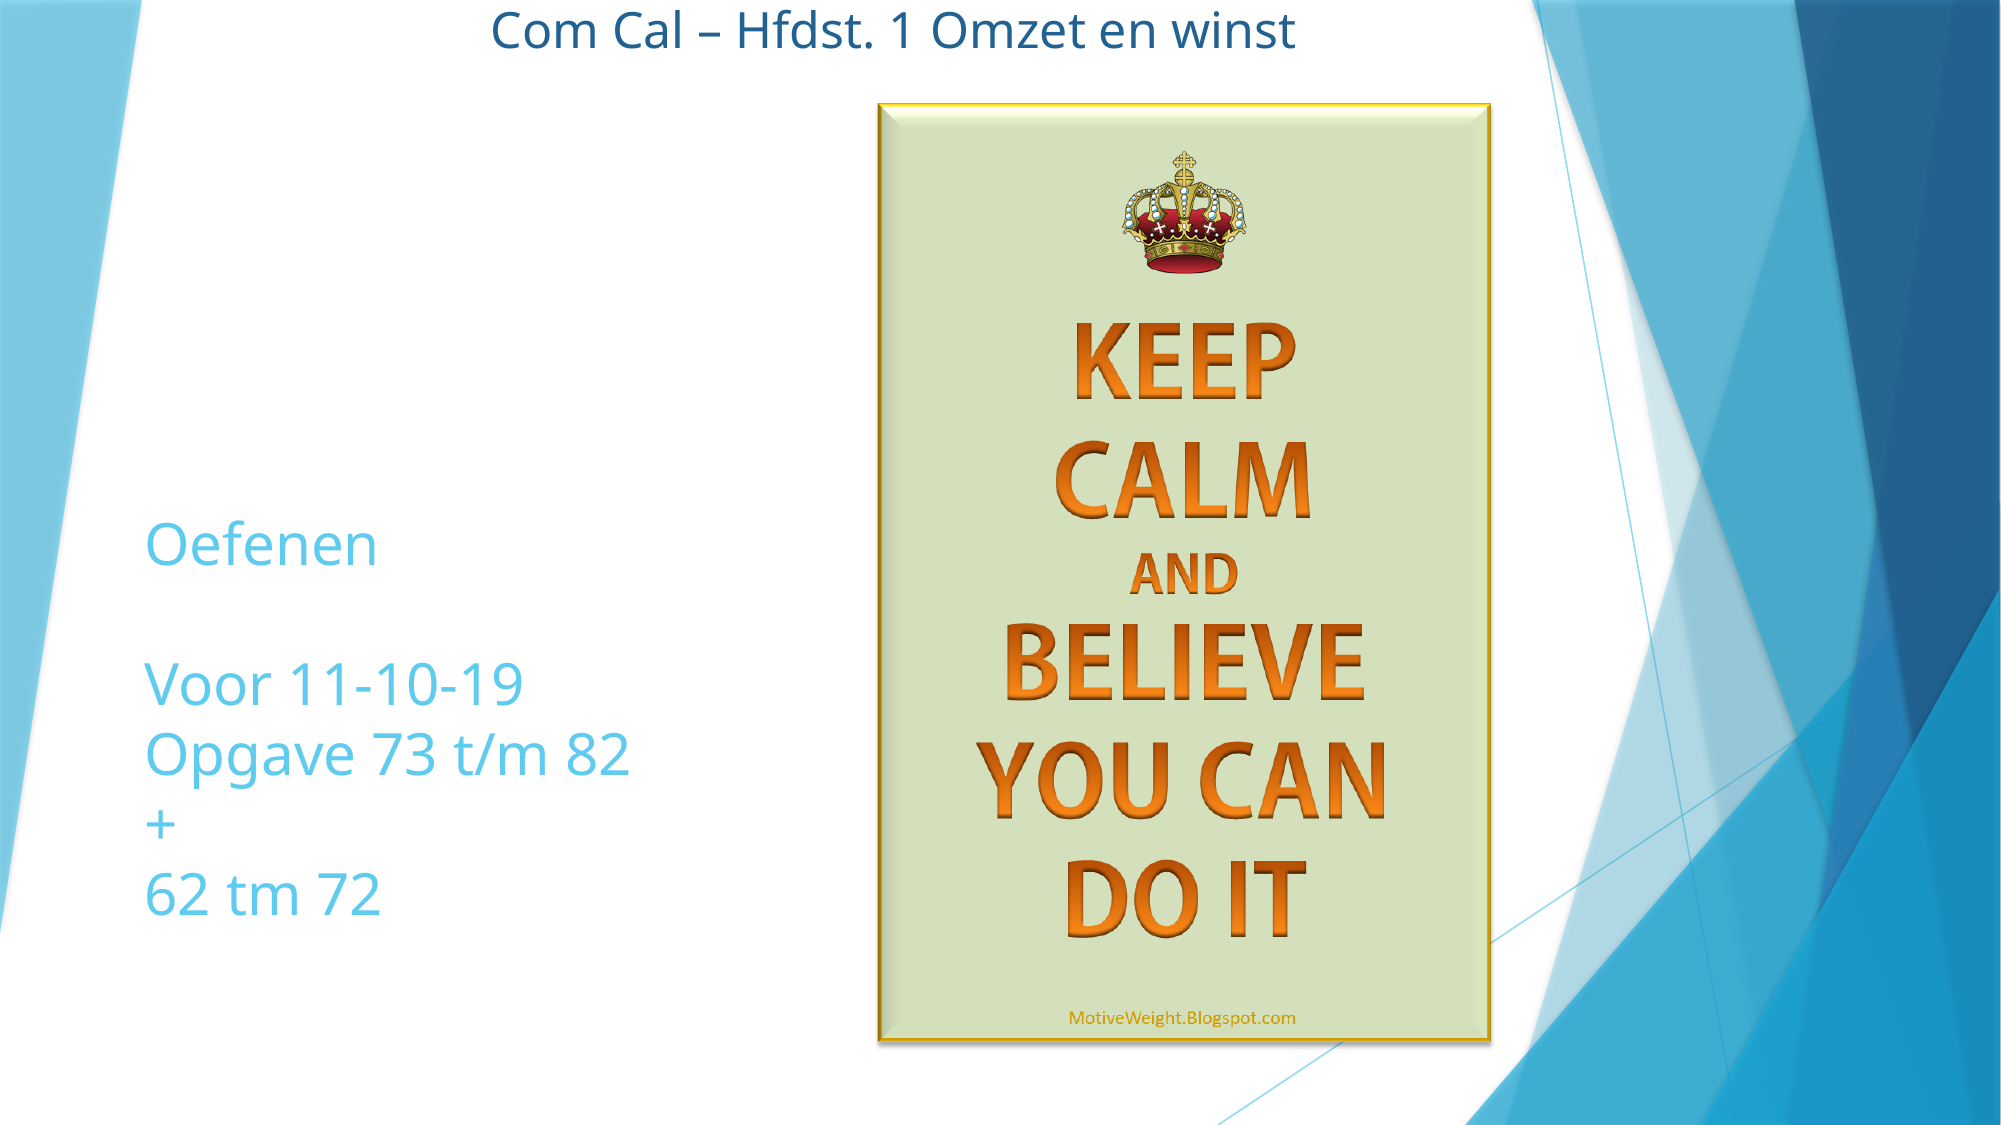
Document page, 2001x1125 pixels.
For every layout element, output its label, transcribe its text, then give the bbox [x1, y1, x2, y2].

picture [870, 99, 1498, 1053]
text_box Com Cal – Hfdst. 1 Omzet en winst [9, 0, 1778, 66]
text_box Oefenen Voor 11-10-19 Opgave 73 t/m 82 + 62 tm 72 [129, 499, 865, 1005]
